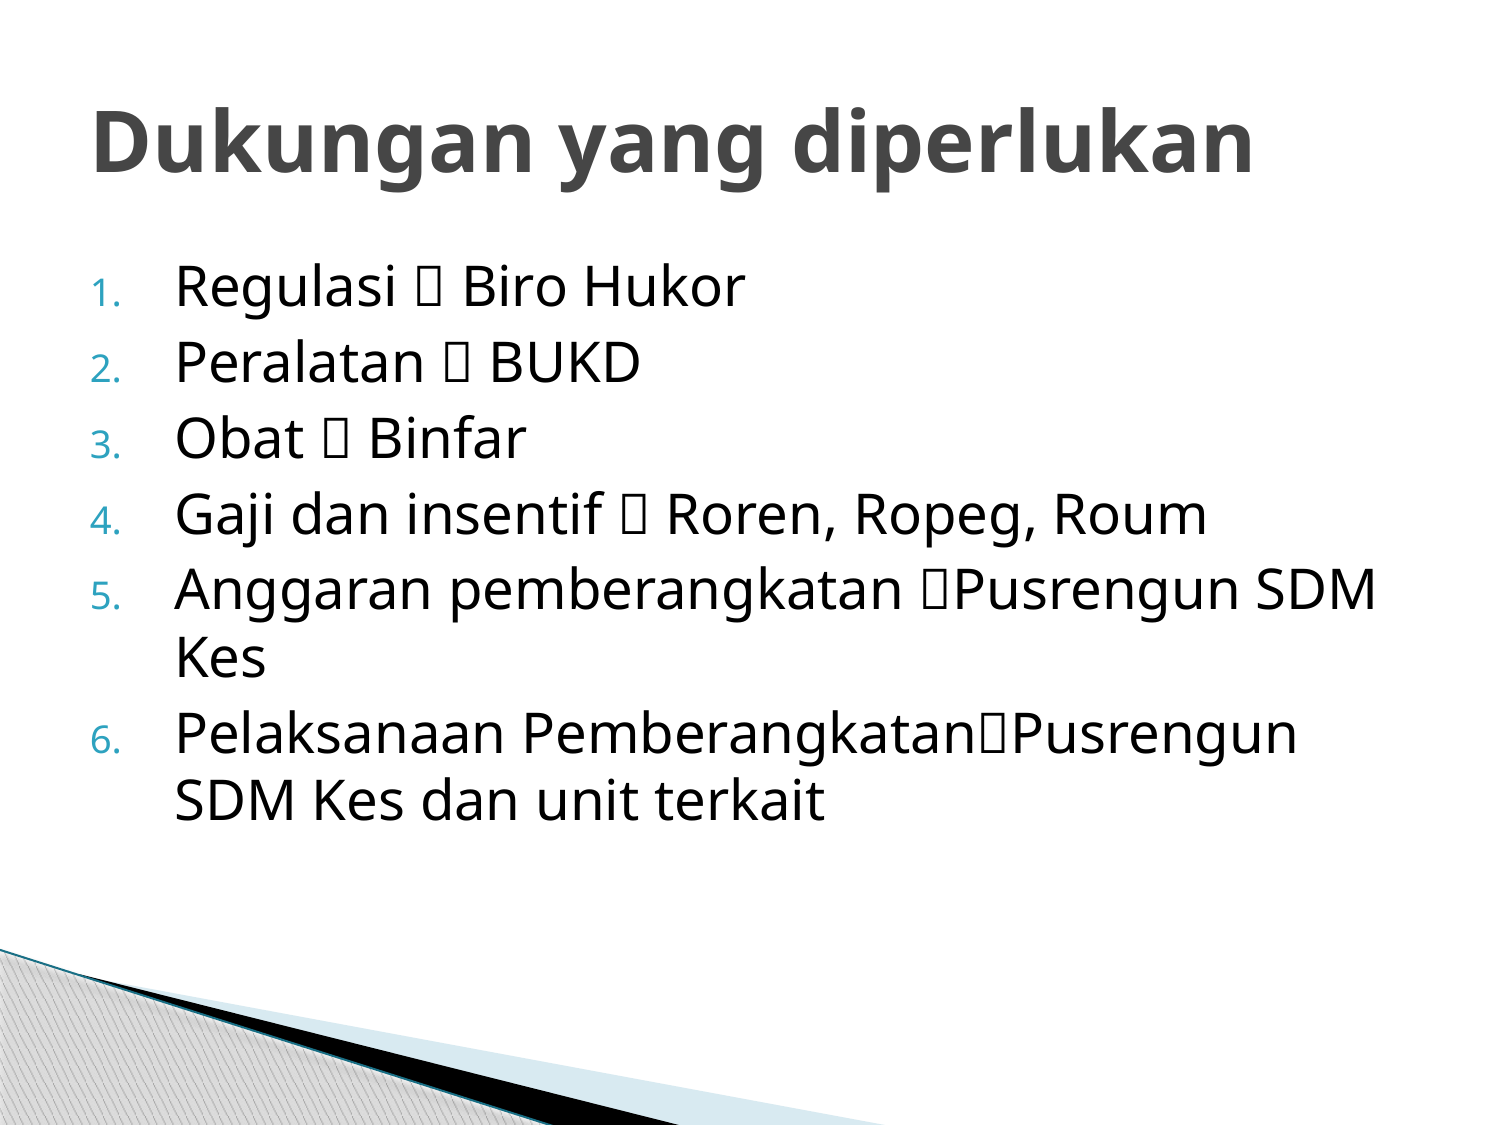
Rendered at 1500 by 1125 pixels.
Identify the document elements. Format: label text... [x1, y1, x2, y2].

title Dukungan yang diperlukan [75, 45, 1425, 233]
list Regulasi  Biro Hukor Peralatan  BUKD Obat  Binfar Gaji dan insentif  Roren, Ropeg, Roum Anggaran pemberangkatan Pusrengun SDM Kes Pelaksanaan PemberangkatanPusrengun SDM Kes dan unit terkait [75, 243, 1425, 986]
